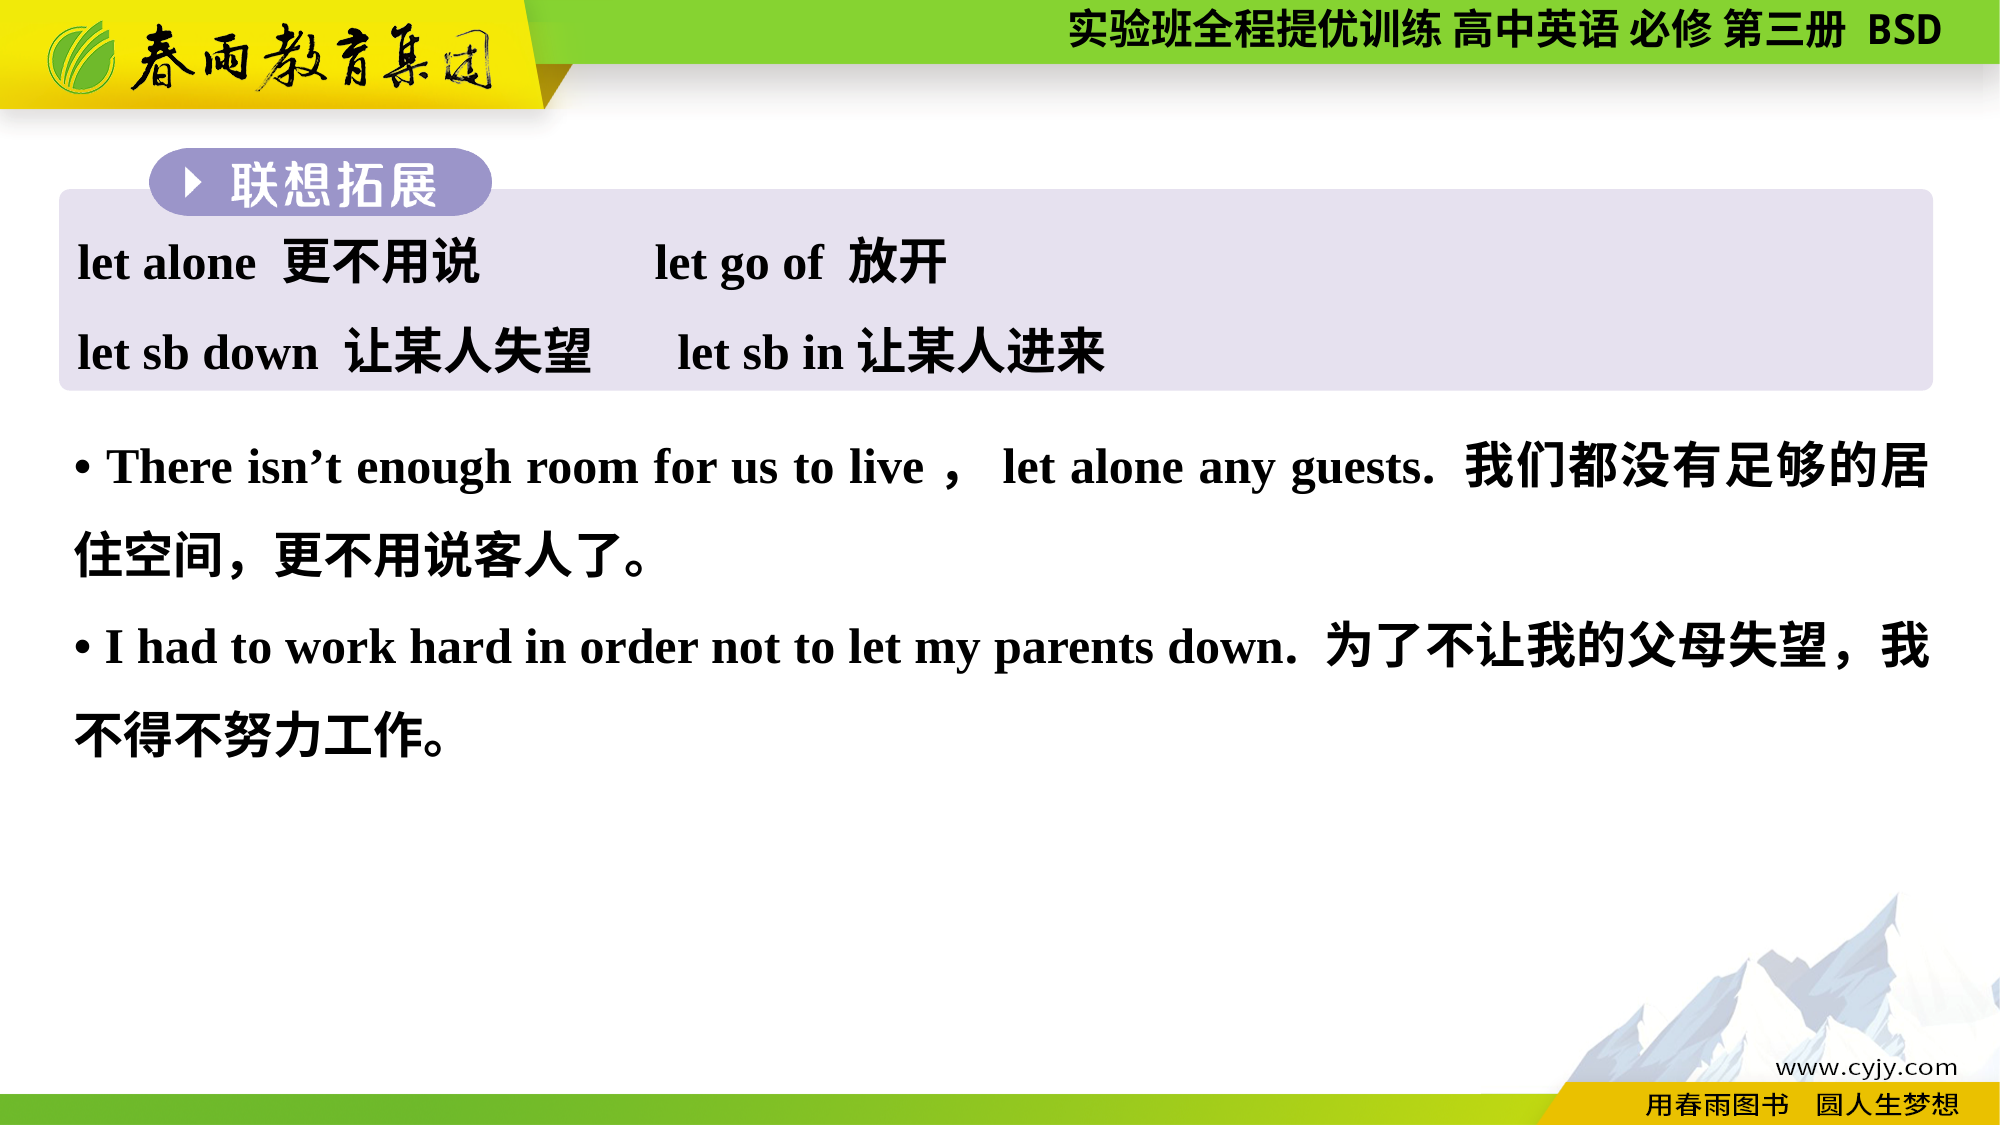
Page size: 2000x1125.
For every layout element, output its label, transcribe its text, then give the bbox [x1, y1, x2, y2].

text_box • There isn’t enough room for us to live，let alone any guests. 我们都没有足够的居住空间，更不用说客人了。 • I had to work hard in order not to let my parents down. 为了不让我的父母失望，我不得不努力工作。 [59, 396, 1945, 772]
picture [0, 0, 2000, 1125]
text_box let alone 更不用说 let go of 放开 let sb down 让某人失望 let sb in让某人进来 [59, 189, 1934, 391]
